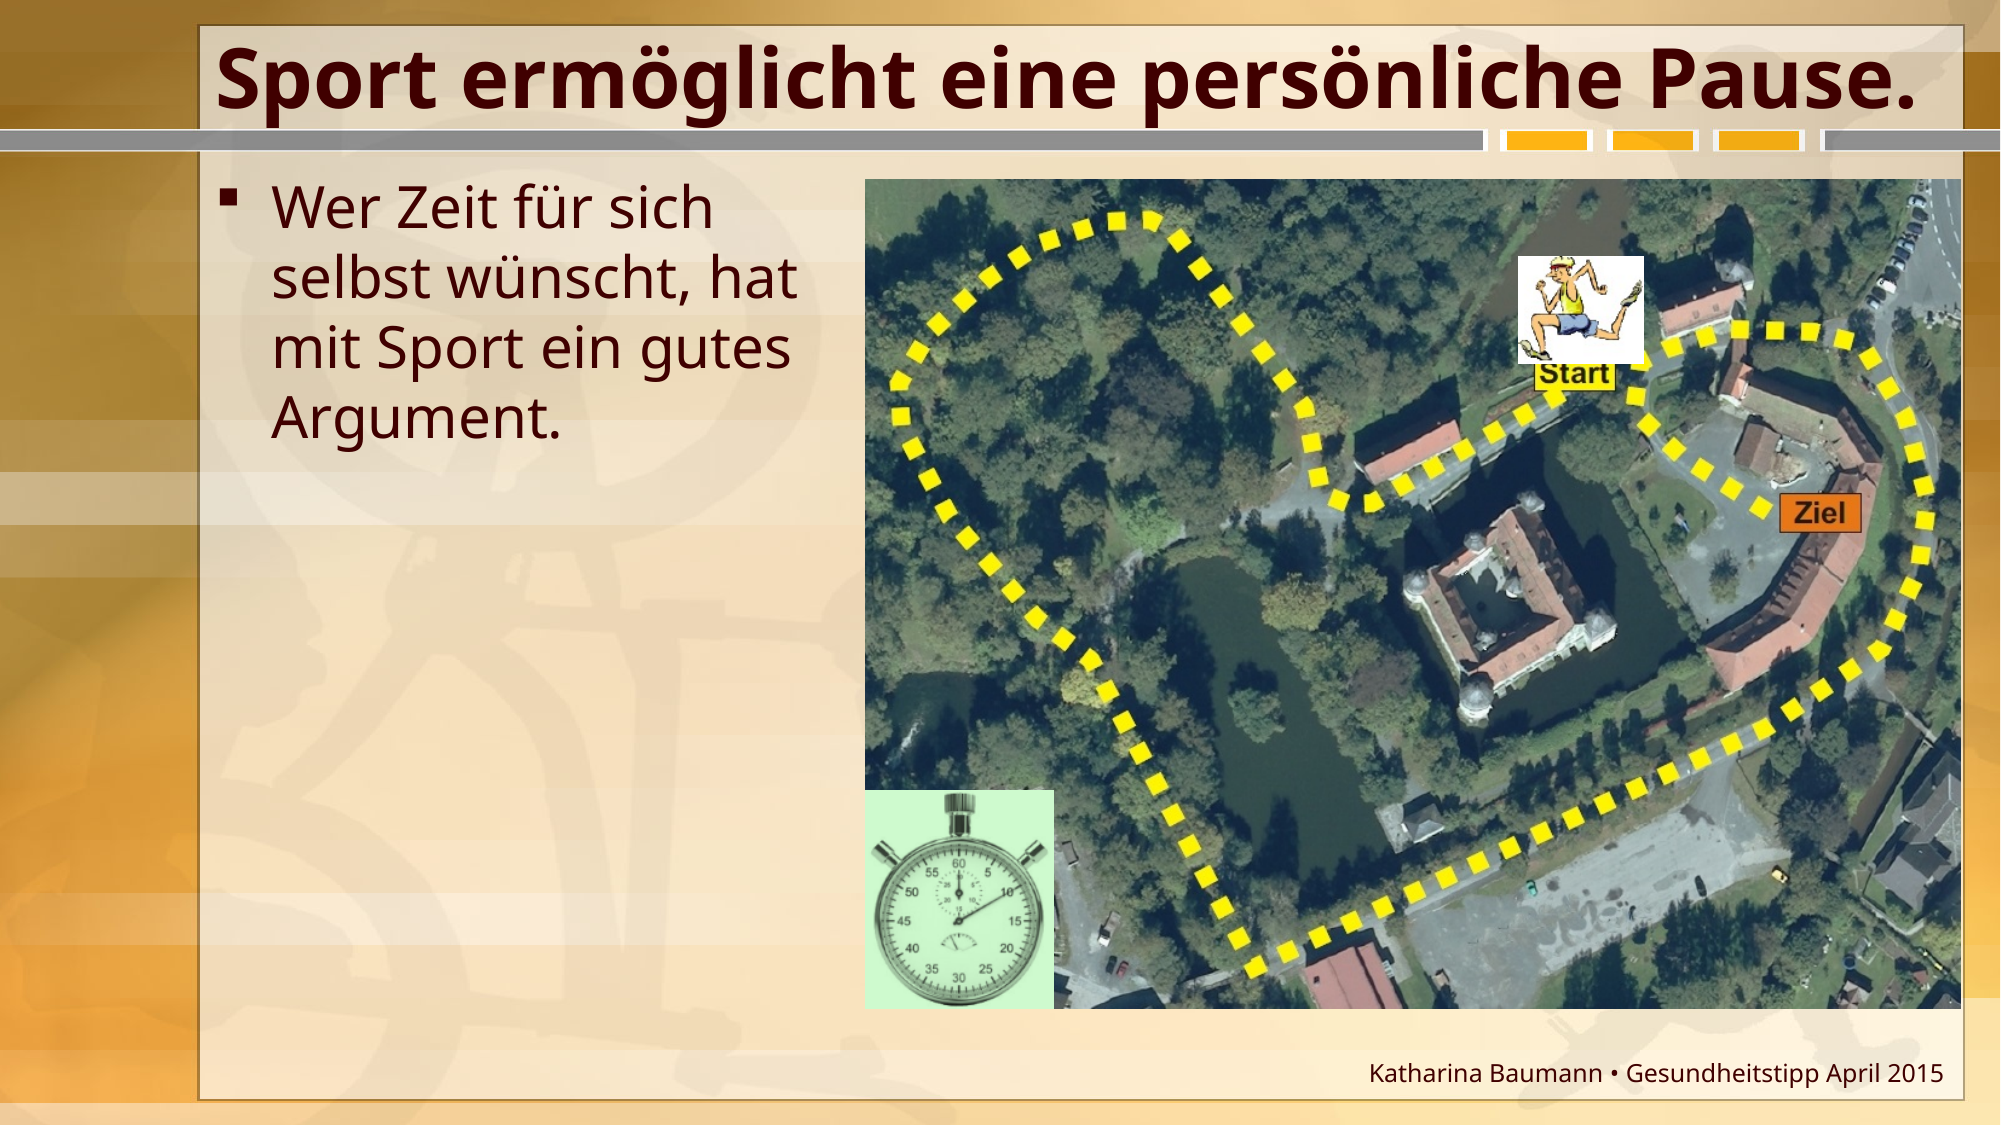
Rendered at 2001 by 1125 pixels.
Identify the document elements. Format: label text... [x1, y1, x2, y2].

footer Katharina Baumann • Gesundheitstipp April 2015 [1326, 1050, 1961, 1100]
picture [0, 0, 2001, 1125]
list Wer Zeit für sich selbst wünscht, hat mit Sport ein gutes Argument. [200, 162, 893, 1050]
title Sport ermöglicht eine persönliche Pause. [200, 0, 1950, 150]
